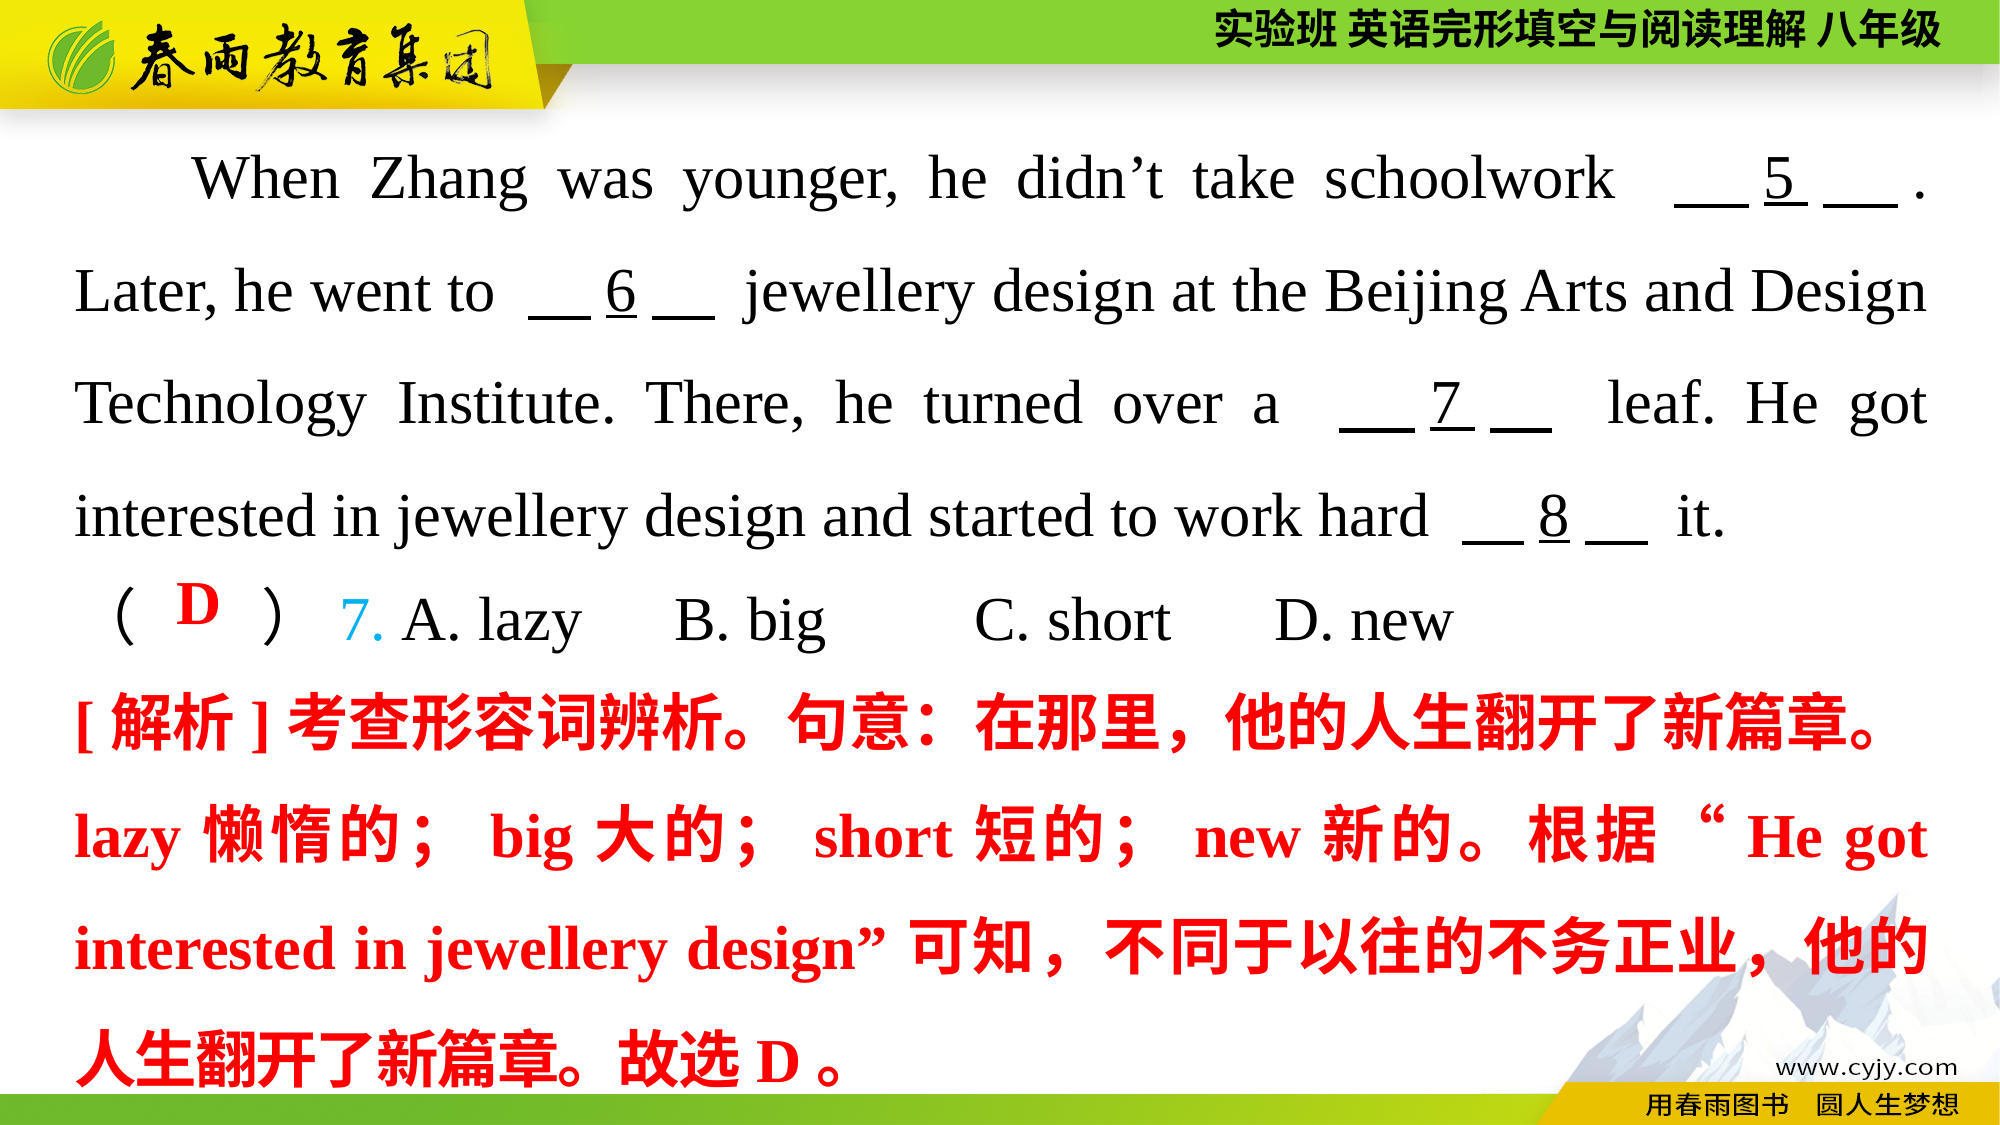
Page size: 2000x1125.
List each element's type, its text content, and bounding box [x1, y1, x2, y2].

text_box D [161, 555, 237, 637]
text_box [解析]考查形容词辨析。句意：在那里，他的人生翻开了新篇章。lazy懒惰的；big大的；short短的；new新的。根据“He got interested in jewellery design”可知，不同于以往的不务正业，他的人生翻开了新篇章。故选D。 [59, 637, 1944, 1103]
text_box （ ）7. A. lazy B. big C. short D. new [59, 532, 1944, 637]
list When Zhang was younger, he didn’t take schoolwork 5 . Later, he went to 6 jewellery design at the Beijing Arts and Design Technology Institute. There, he turned over a 7 leaf. He got interested in jewellery design and started to work hard 8 it. [59, 91, 1944, 532]
picture [0, 0, 2000, 1125]
